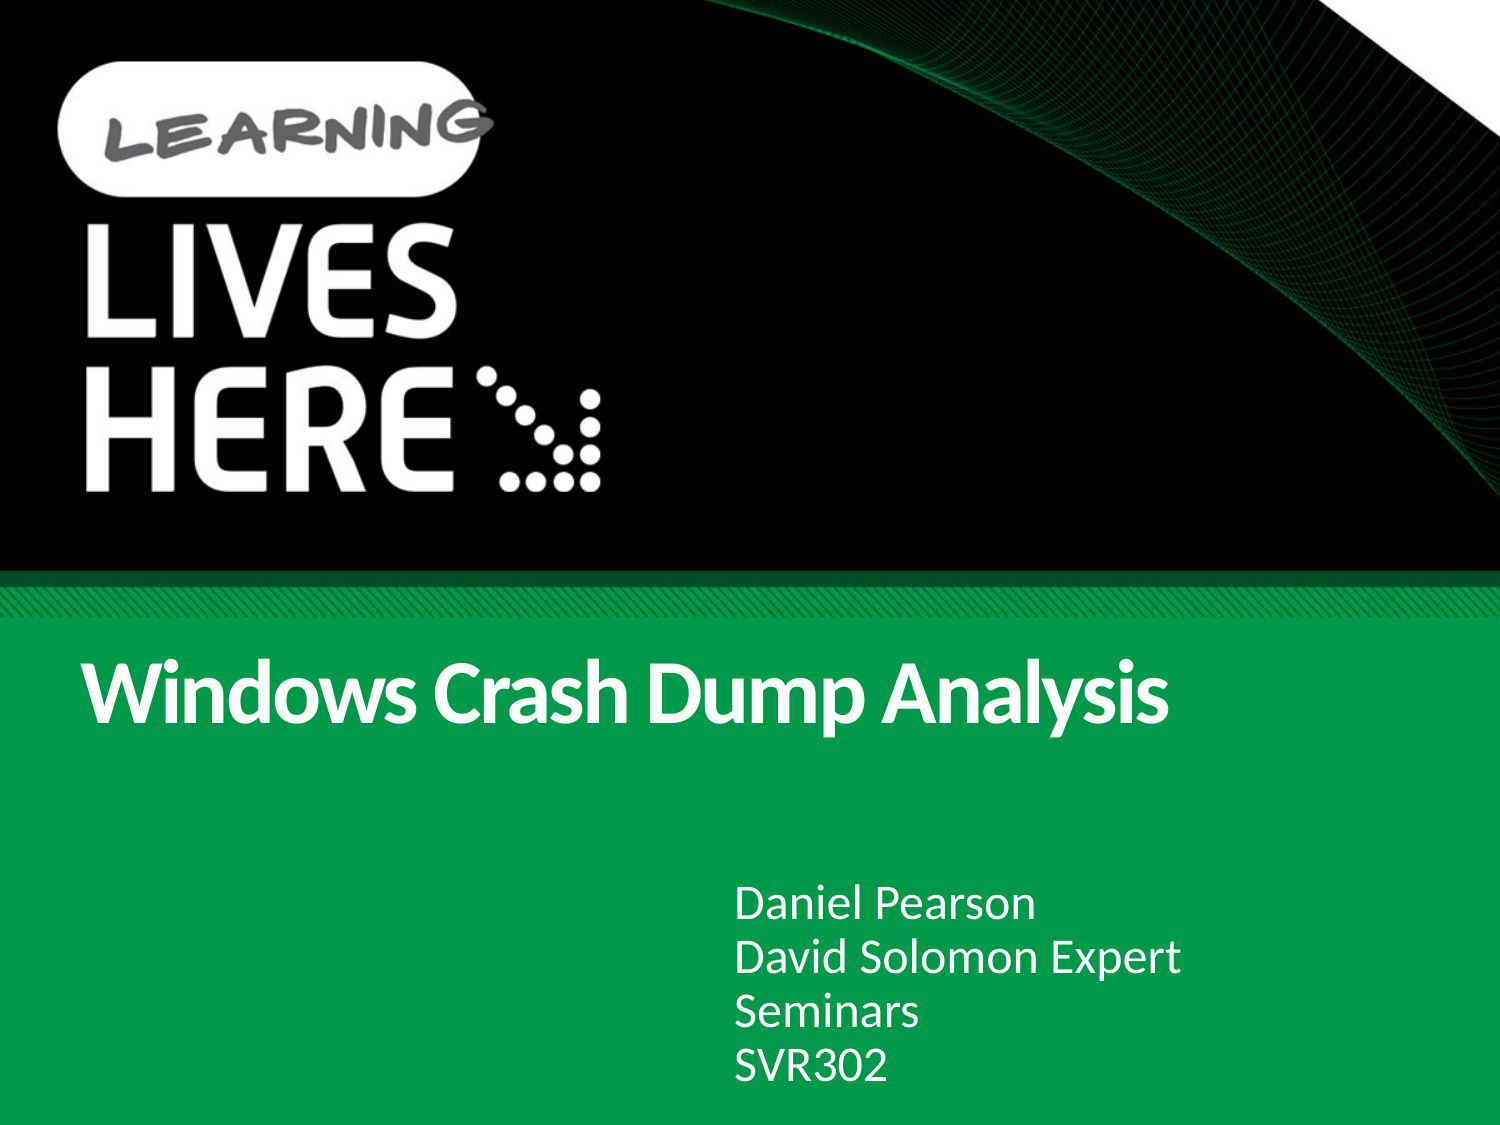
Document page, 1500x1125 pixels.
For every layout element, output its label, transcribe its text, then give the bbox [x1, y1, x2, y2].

subtitle Daniel Pearson David Solomon Expert Seminars SVR302 [734, 876, 1360, 952]
title Windows Crash Dump Analysis [80, 644, 1380, 864]
picture [0, 0, 1500, 1125]
